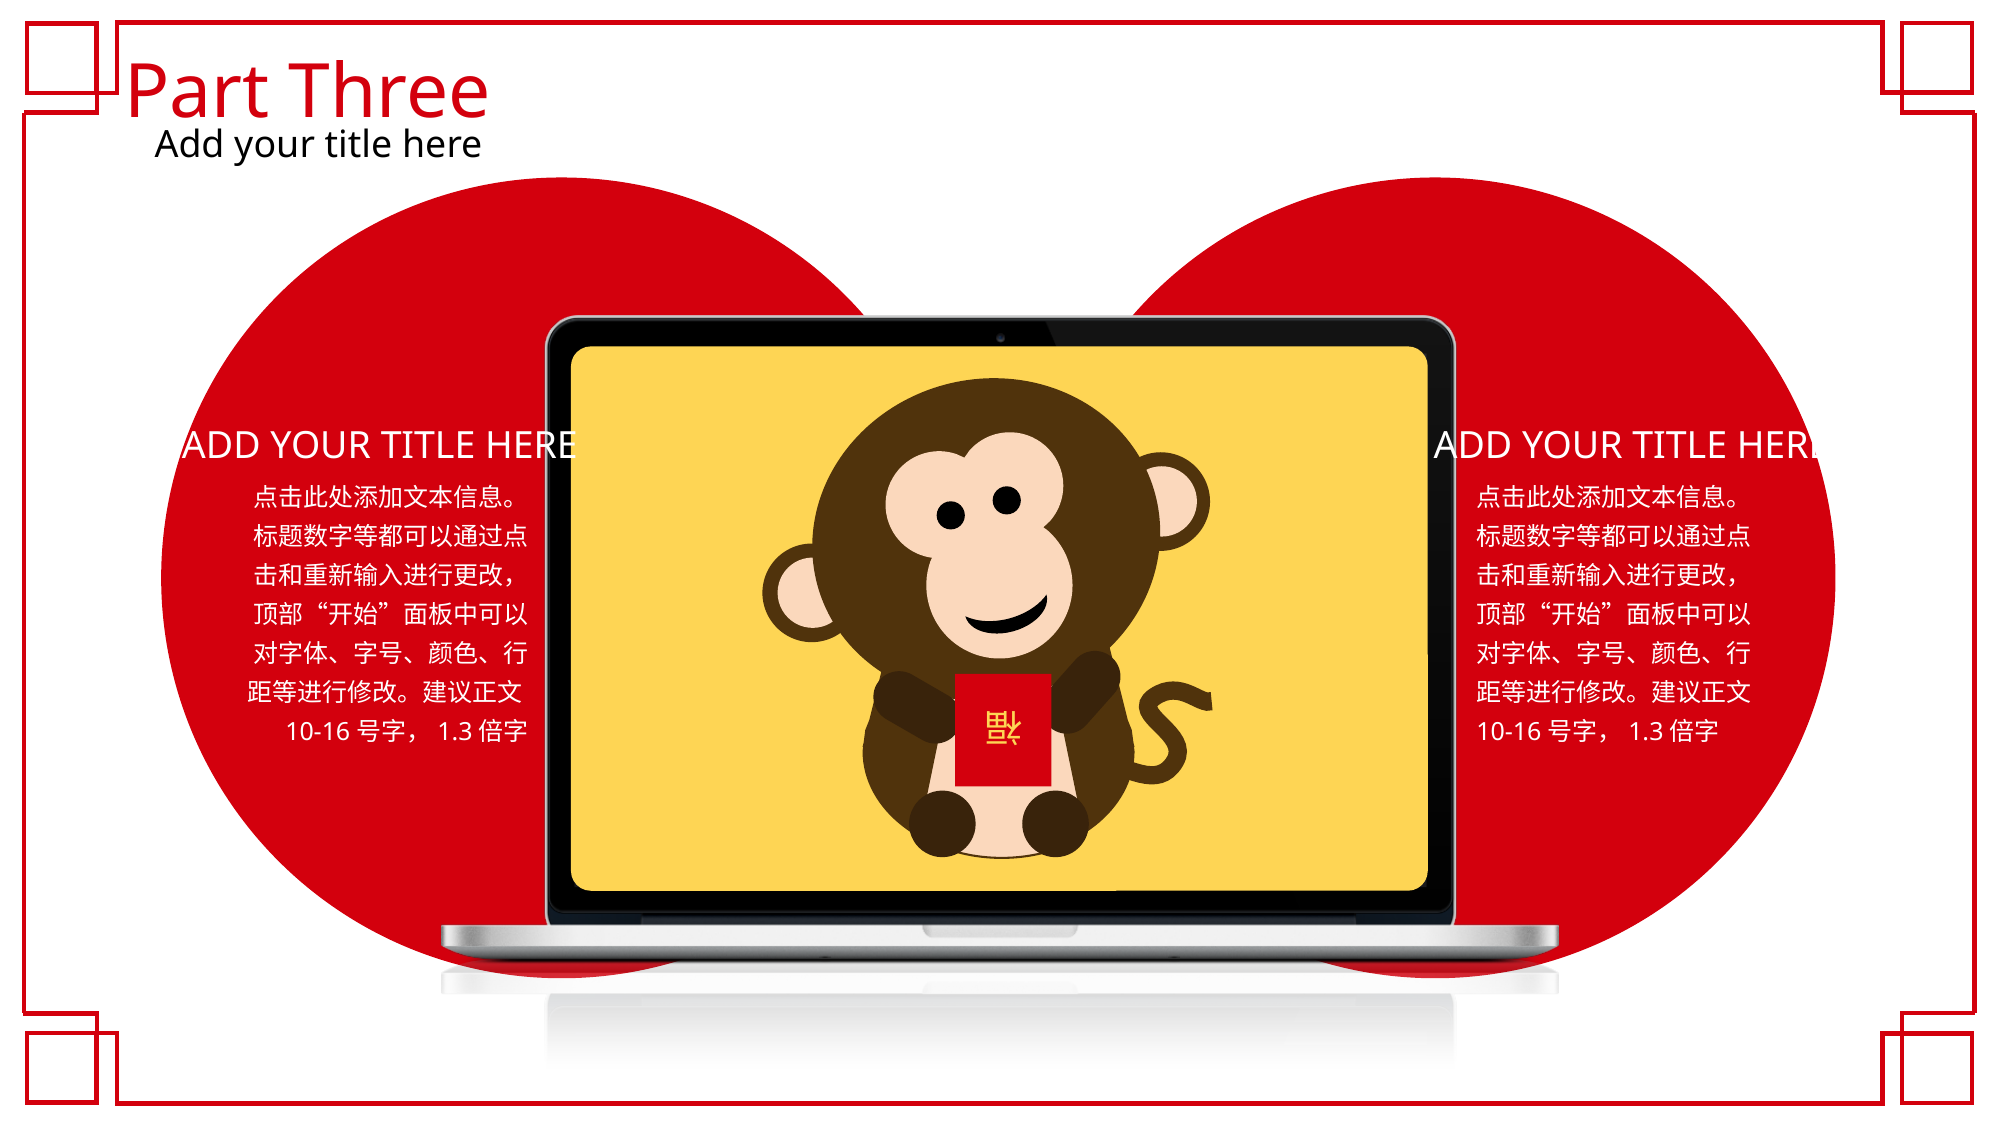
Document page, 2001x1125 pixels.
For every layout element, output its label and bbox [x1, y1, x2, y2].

text_box [22, 20, 1975, 1107]
text_box [762, 379, 1211, 858]
picture [440, 315, 1559, 1069]
